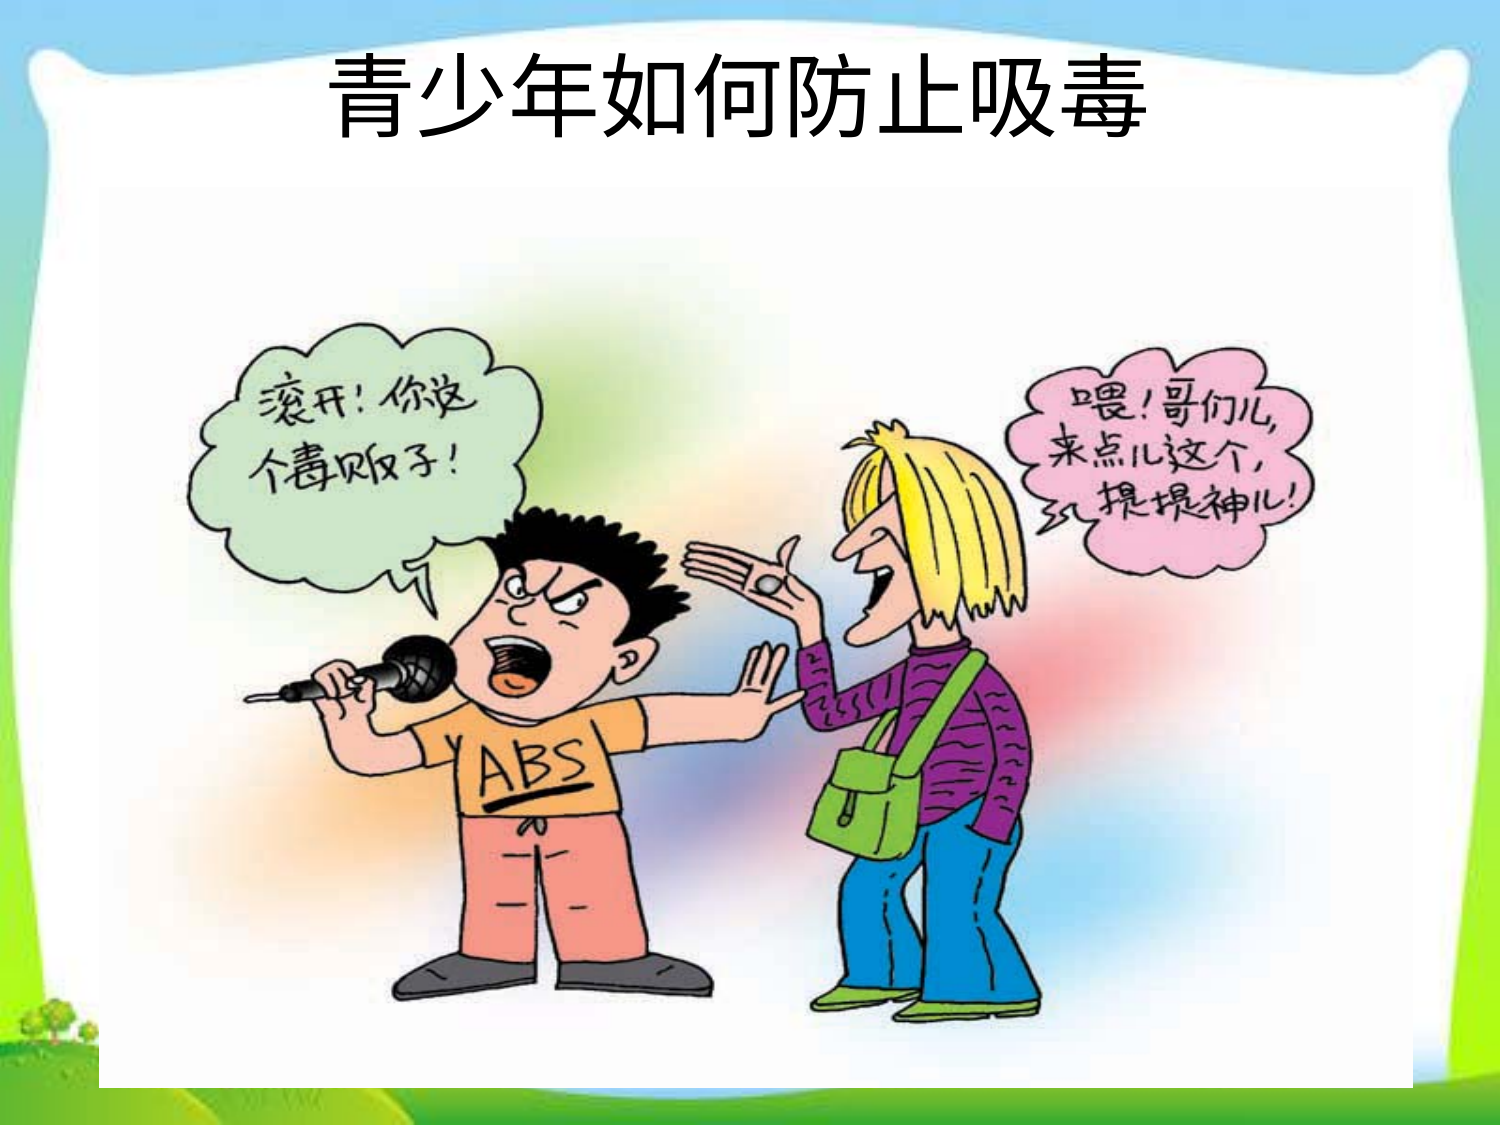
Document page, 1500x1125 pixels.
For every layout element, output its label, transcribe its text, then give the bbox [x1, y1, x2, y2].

title 青少年如何防止吸毒 [237, 0, 1238, 185]
picture [0, 0, 1500, 1125]
